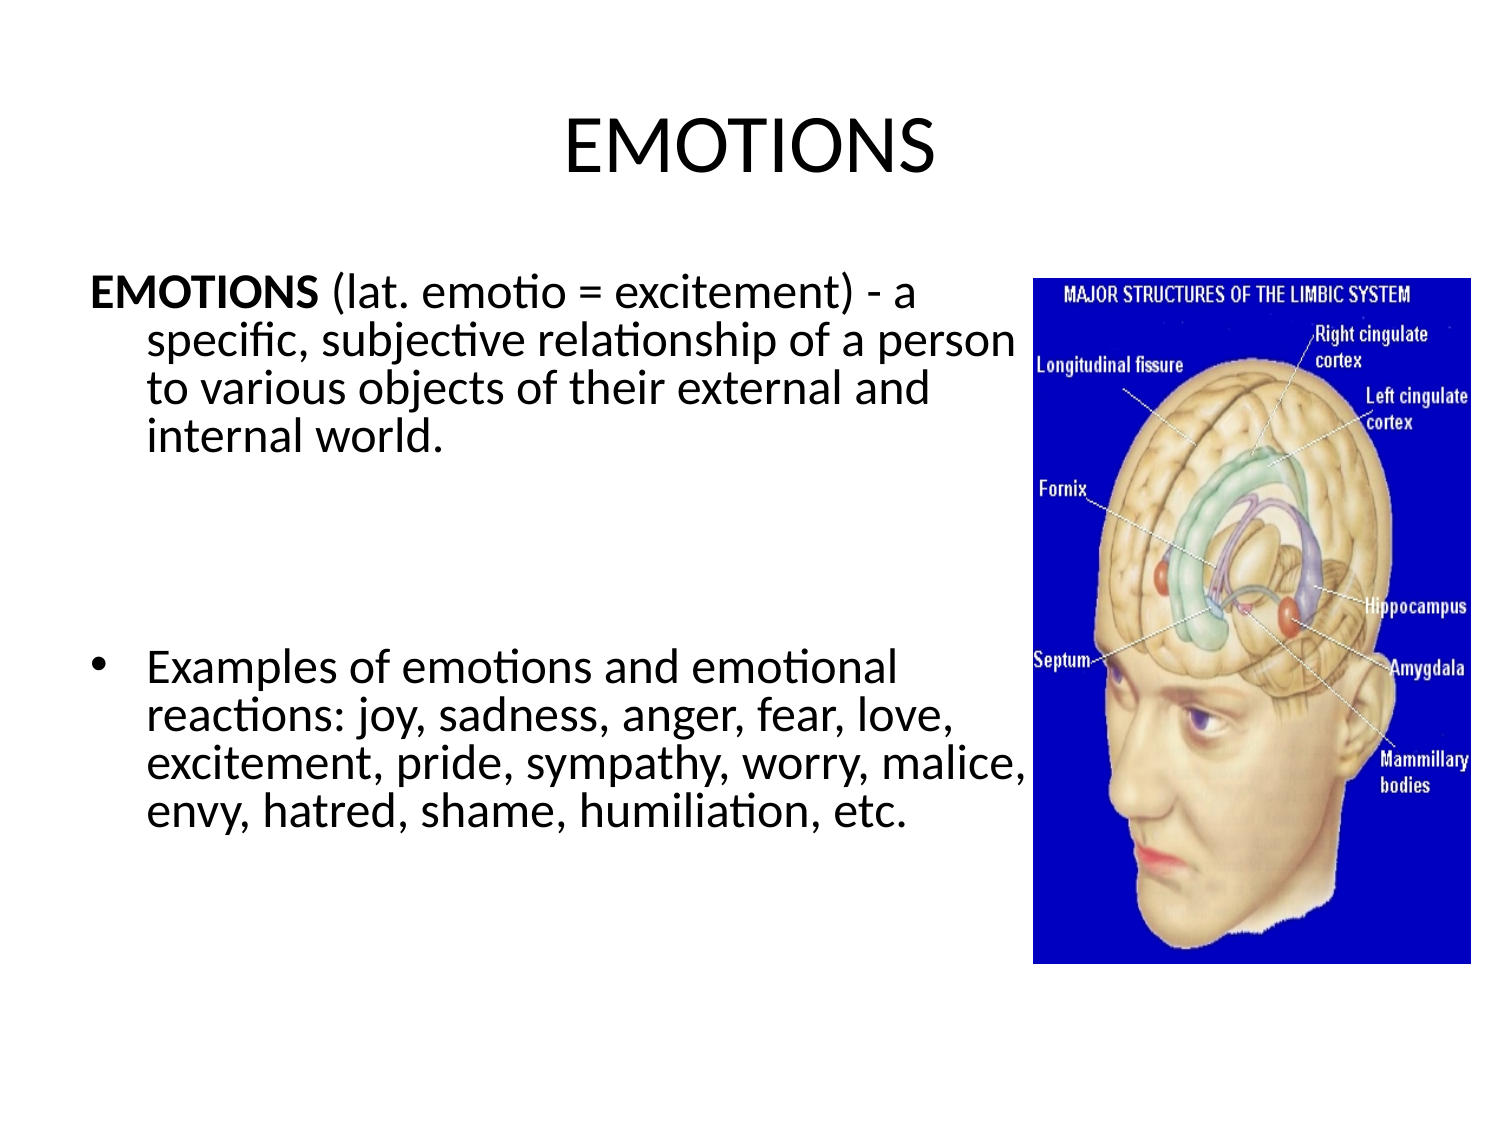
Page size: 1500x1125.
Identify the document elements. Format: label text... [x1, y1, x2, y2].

list EMOTIONS (lat. emotio = excitement) - a specific, subjective relationship of a person to various objects of their external and internal world. Examples of emotions and emotional reactions: joy, sadness, anger, fear, love, excitement, pride, sympathy, worry, malice, envy, hatred, shame, humiliation, etc. [75, 262, 1046, 1000]
picture [1033, 278, 1471, 965]
title EMOTIONS [75, 45, 1425, 233]
